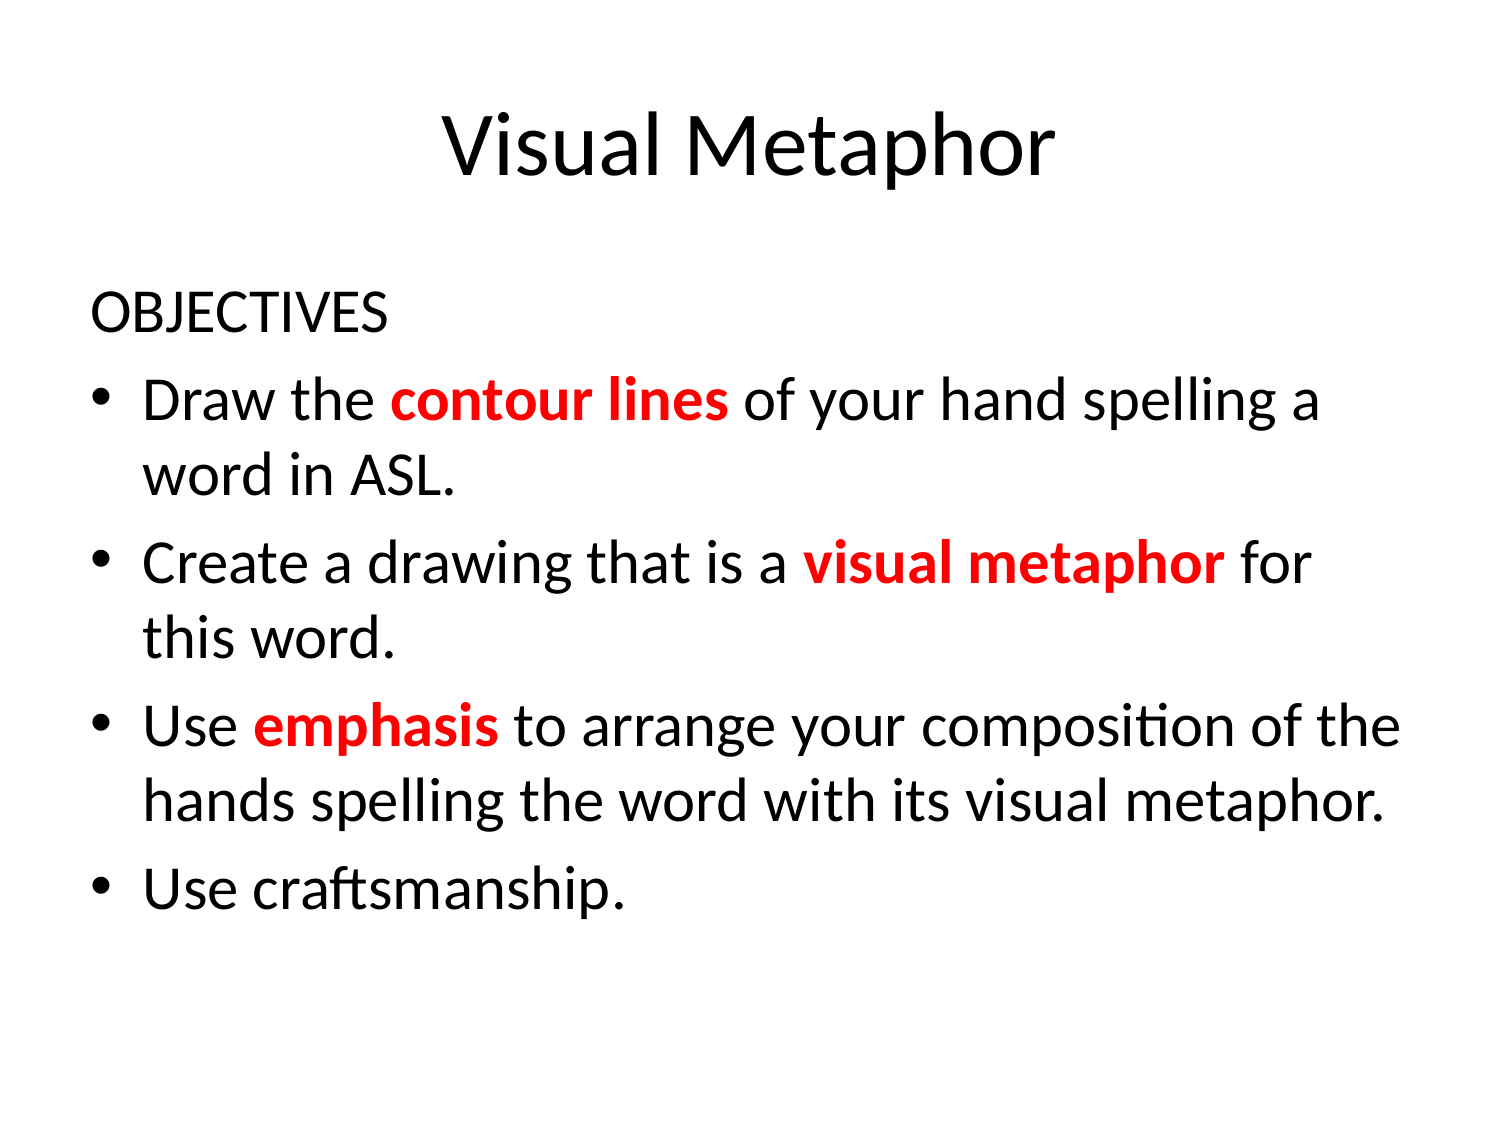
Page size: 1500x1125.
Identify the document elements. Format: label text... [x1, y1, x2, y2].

list OBJECTIVES Draw the contour lines of your hand spelling a word in ASL. Create a drawing that is a visual metaphor for this word. Use emphasis to arrange your composition of the hands spelling the word with its visual metaphor. Use craftsmanship. [75, 262, 1425, 1005]
title Visual Metaphor [75, 45, 1425, 233]
